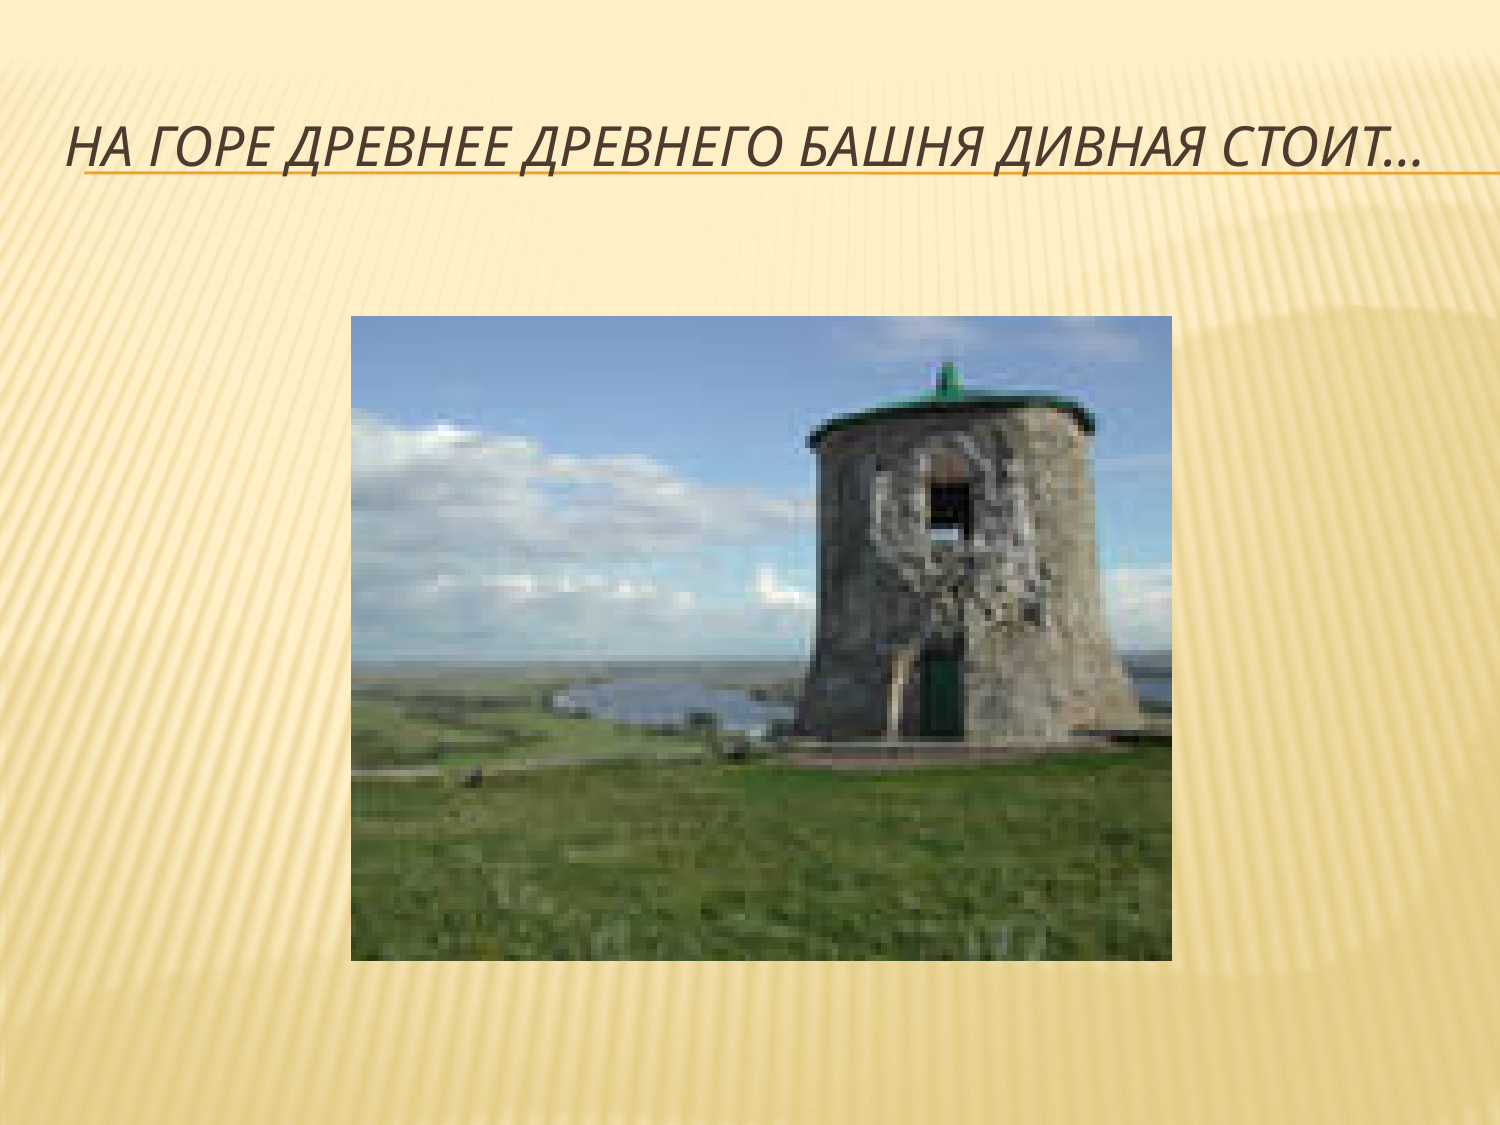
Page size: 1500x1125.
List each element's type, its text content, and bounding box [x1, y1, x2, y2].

title На горе древнее древнего башня дивная стоит… [50, 75, 1475, 213]
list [351, 316, 1173, 962]
